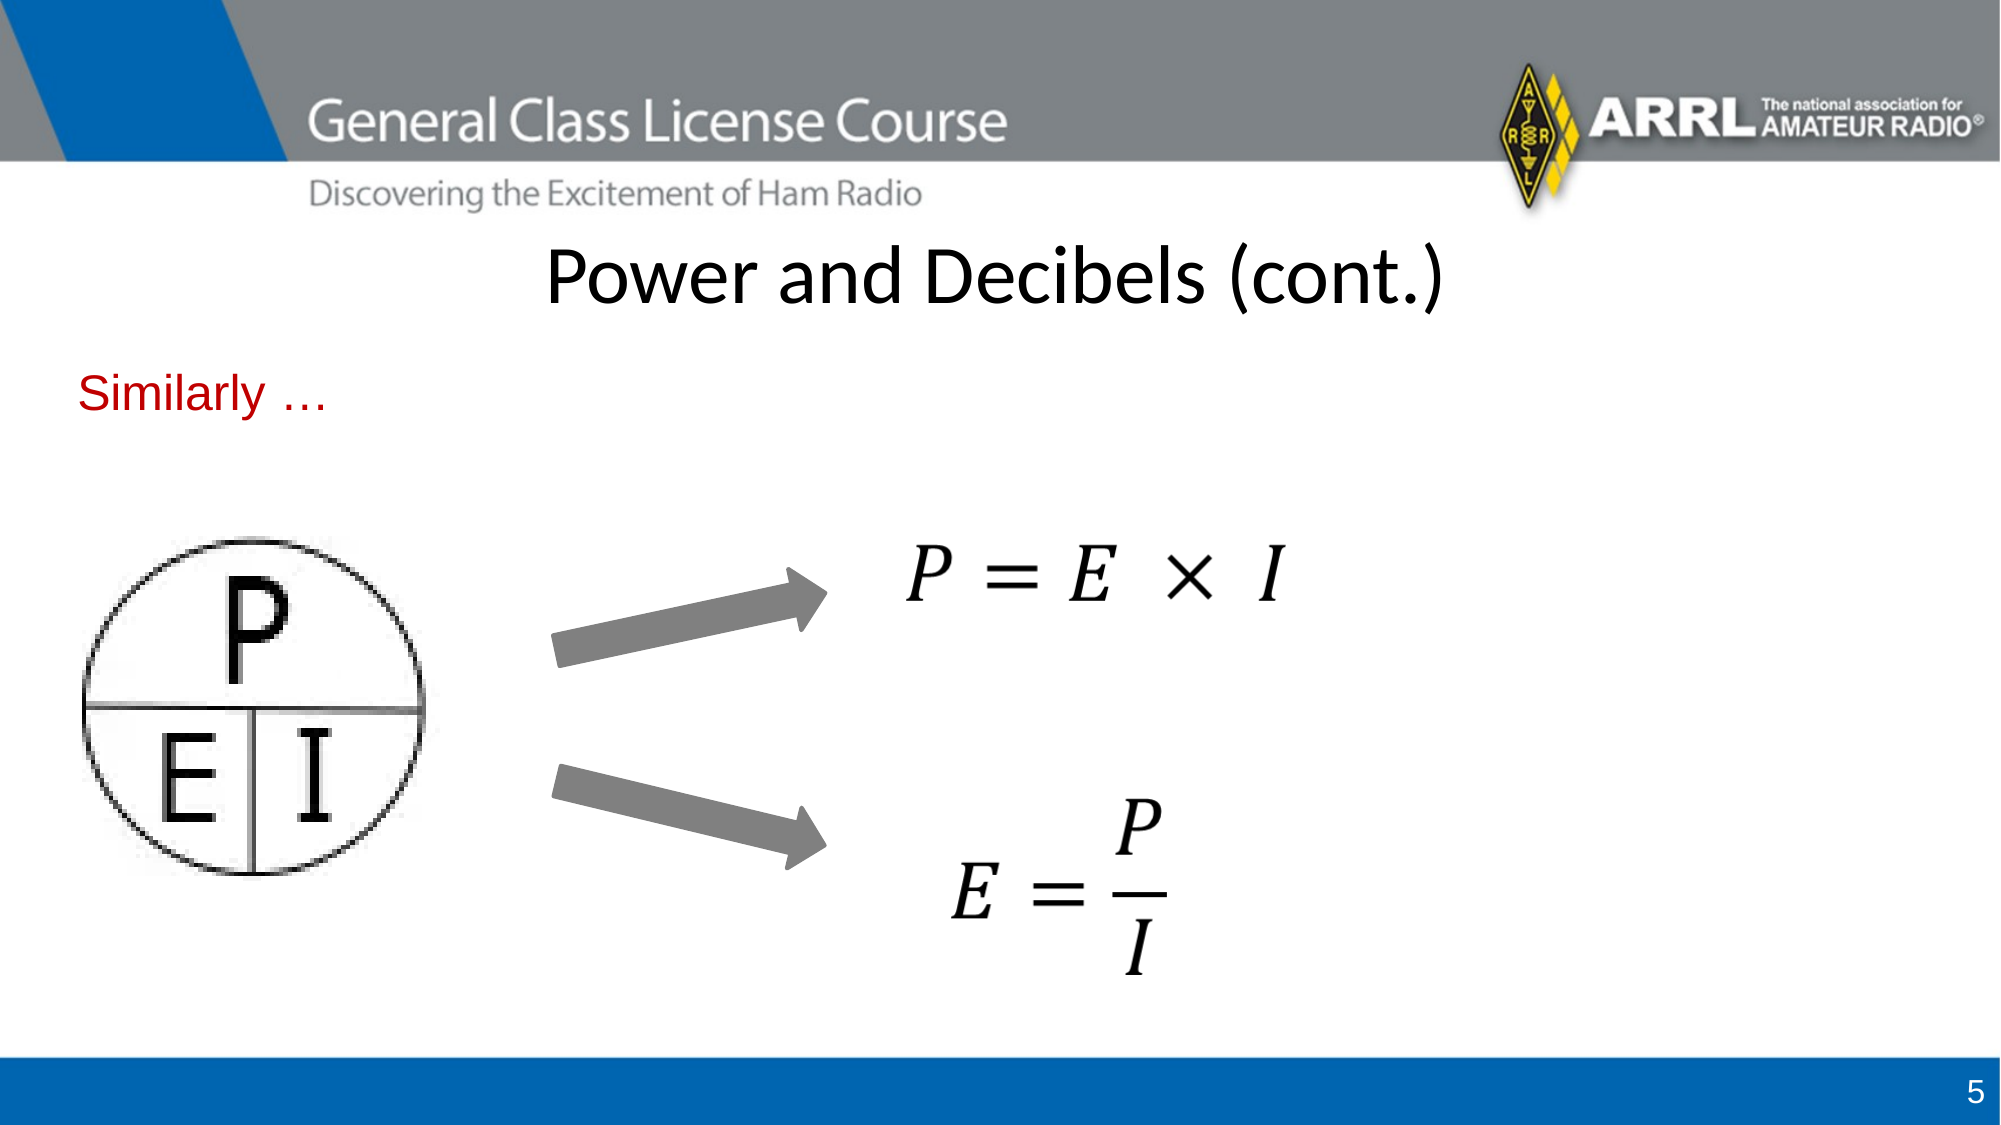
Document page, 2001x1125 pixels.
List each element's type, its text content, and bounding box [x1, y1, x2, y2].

text_box [551, 763, 827, 871]
text_box Similarly … [62, 353, 713, 429]
text_box [892, 520, 1303, 622]
title Power and Decibels (cont.) [96, 212, 1897, 356]
text_box 5 [1912, 1062, 2000, 1118]
text_box [937, 786, 1179, 976]
picture [0, 0, 2001, 1125]
text_box [551, 567, 828, 669]
